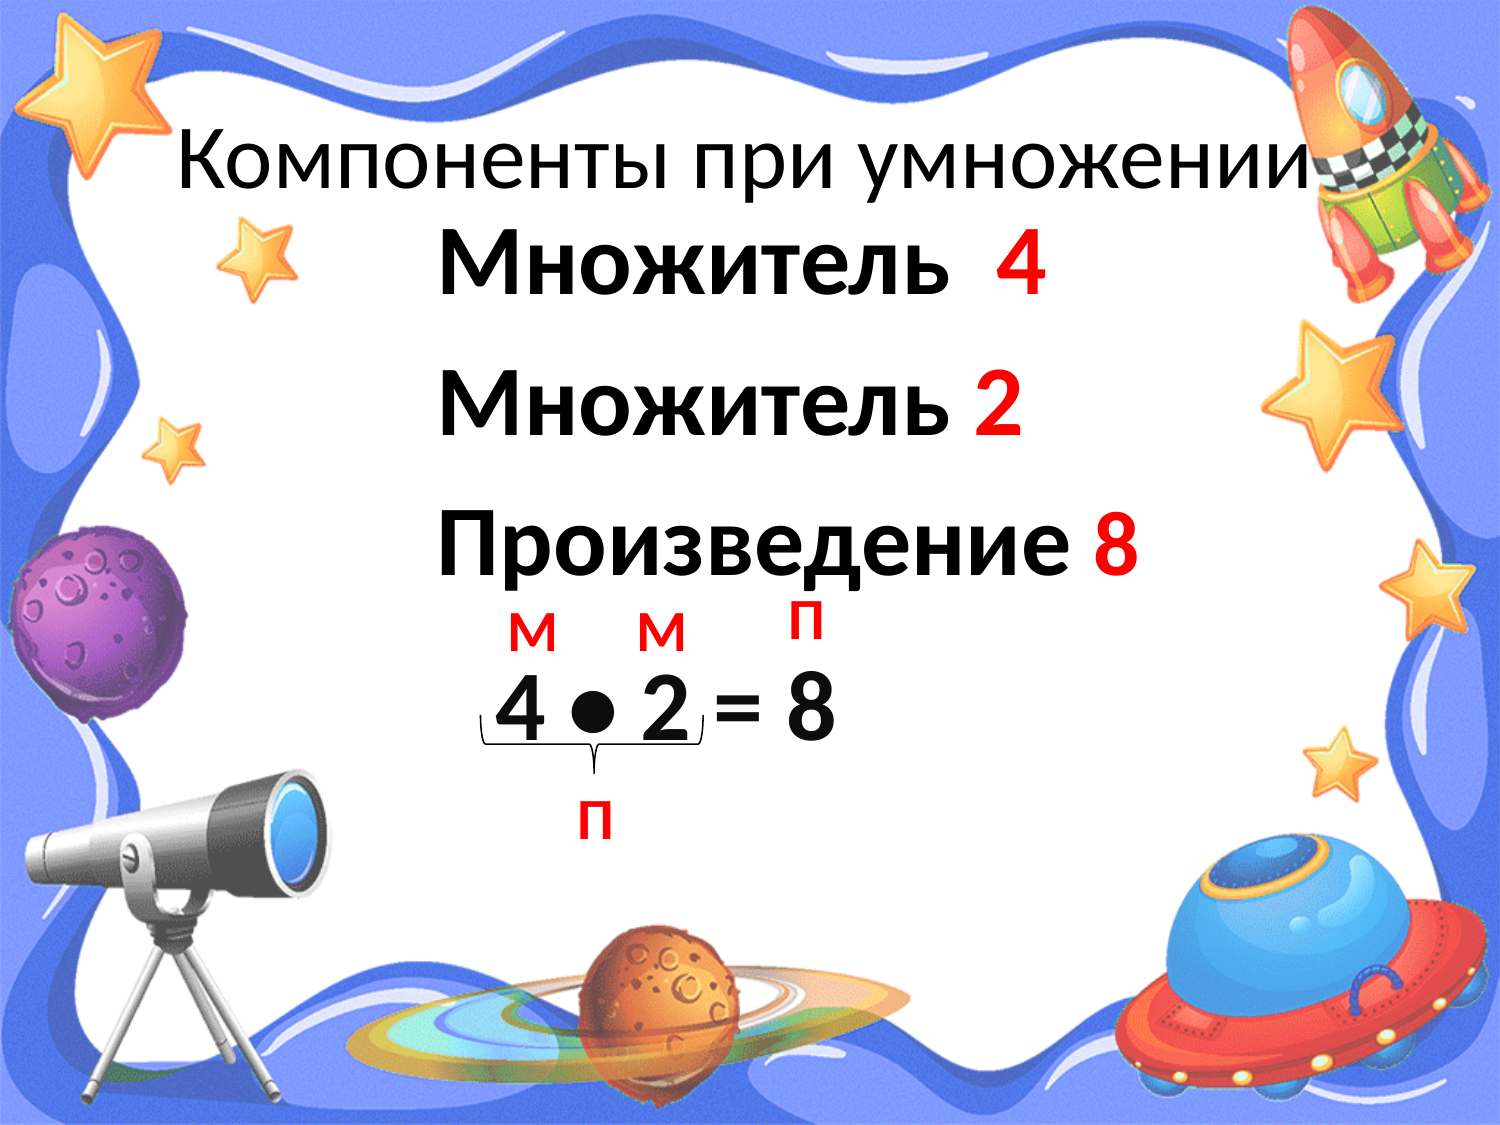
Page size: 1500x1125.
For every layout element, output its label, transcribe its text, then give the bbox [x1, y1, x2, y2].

text_box М [492, 585, 574, 671]
text_box П [562, 773, 630, 859]
title Компоненты при умножении [70, 58, 1421, 247]
text_box М [621, 585, 703, 671]
list Множитель 4 Множитель 2 Произведение 8 [421, 187, 1336, 622]
text_box П [773, 574, 841, 659]
text_box [479, 714, 704, 773]
text_box 4 • 2 = 8 [480, 632, 926, 768]
